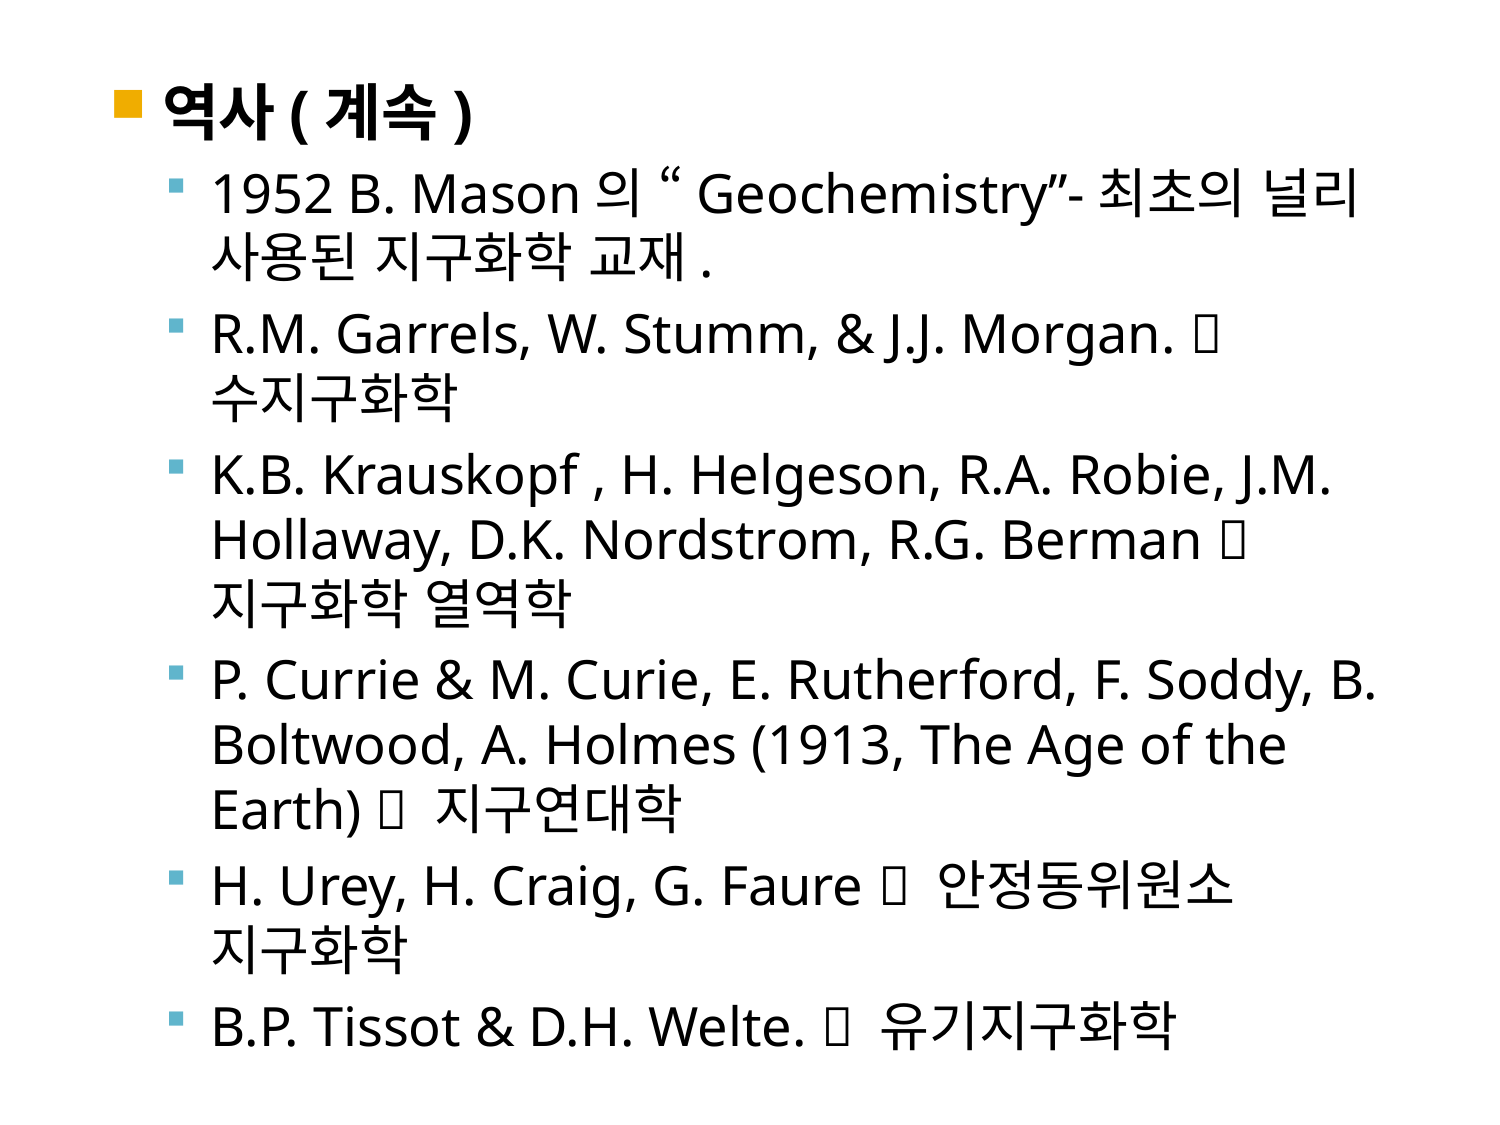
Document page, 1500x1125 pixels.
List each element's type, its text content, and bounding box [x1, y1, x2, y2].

text_box 역사(계속) 1952 B. Mason의 “Geochemistry”-최초의 널리 사용된 지구화학 교재. R.M. Garrels, W. Stumm, & J.J. Morgan.  수지구화학 K.B. Krauskopf , H. Helgeson, R.A. Robie, J.M. Hollaway, D.K. Nordstrom, R.G. Berman  지구화학 열역학 P. Currie & M. Curie, E. Rutherford, F. Soddy, B. Boltwood, A. Holmes (1913, The Age of the Earth)  지구연대학 H. Urey, H. Craig, G. Faure  안정동위원소 지구화학 B.P. Tissot & D.H. Welte.  유기지구화학 [74, 66, 1425, 1071]
